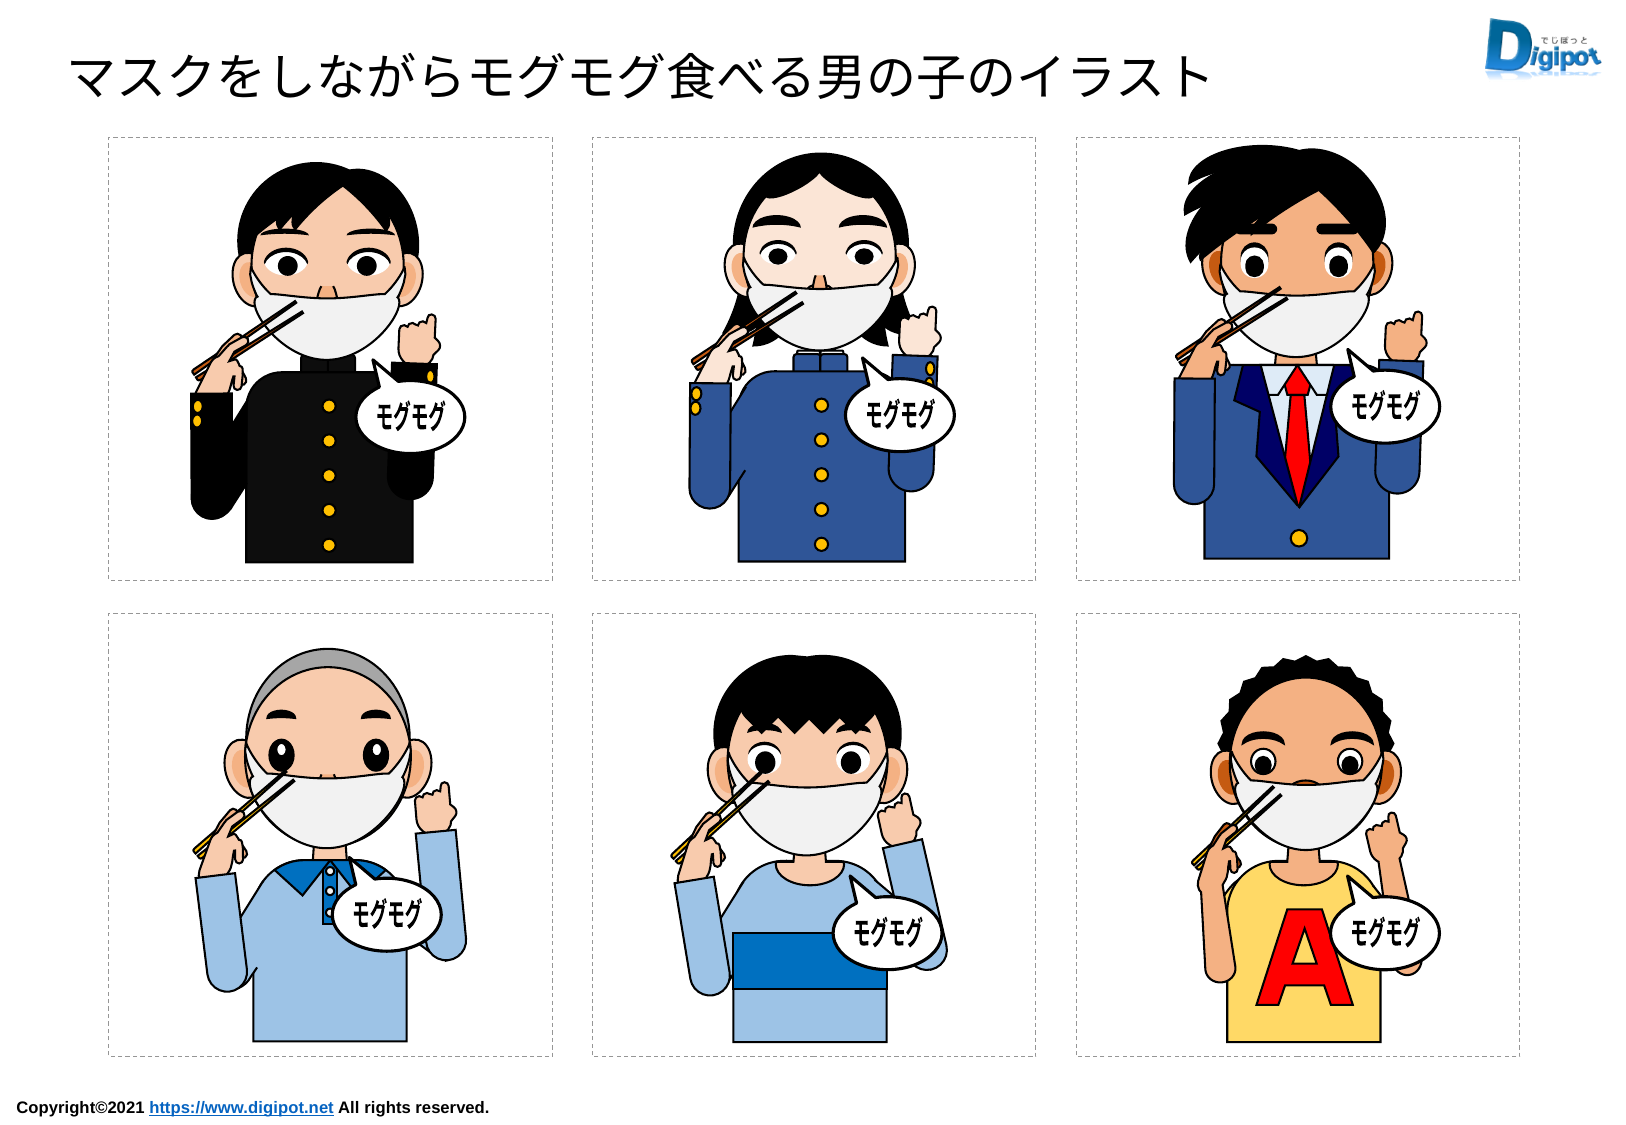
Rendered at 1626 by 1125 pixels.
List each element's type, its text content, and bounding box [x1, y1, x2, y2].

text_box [1165, 656, 1454, 1043]
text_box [184, 162, 465, 563]
text_box マスクをしながらモグモグ食べる男の子のイラスト [51, 38, 1231, 113]
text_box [672, 655, 943, 1043]
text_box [683, 153, 955, 562]
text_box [1168, 124, 1440, 559]
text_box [193, 648, 472, 1042]
picture [1485, 18, 1602, 82]
